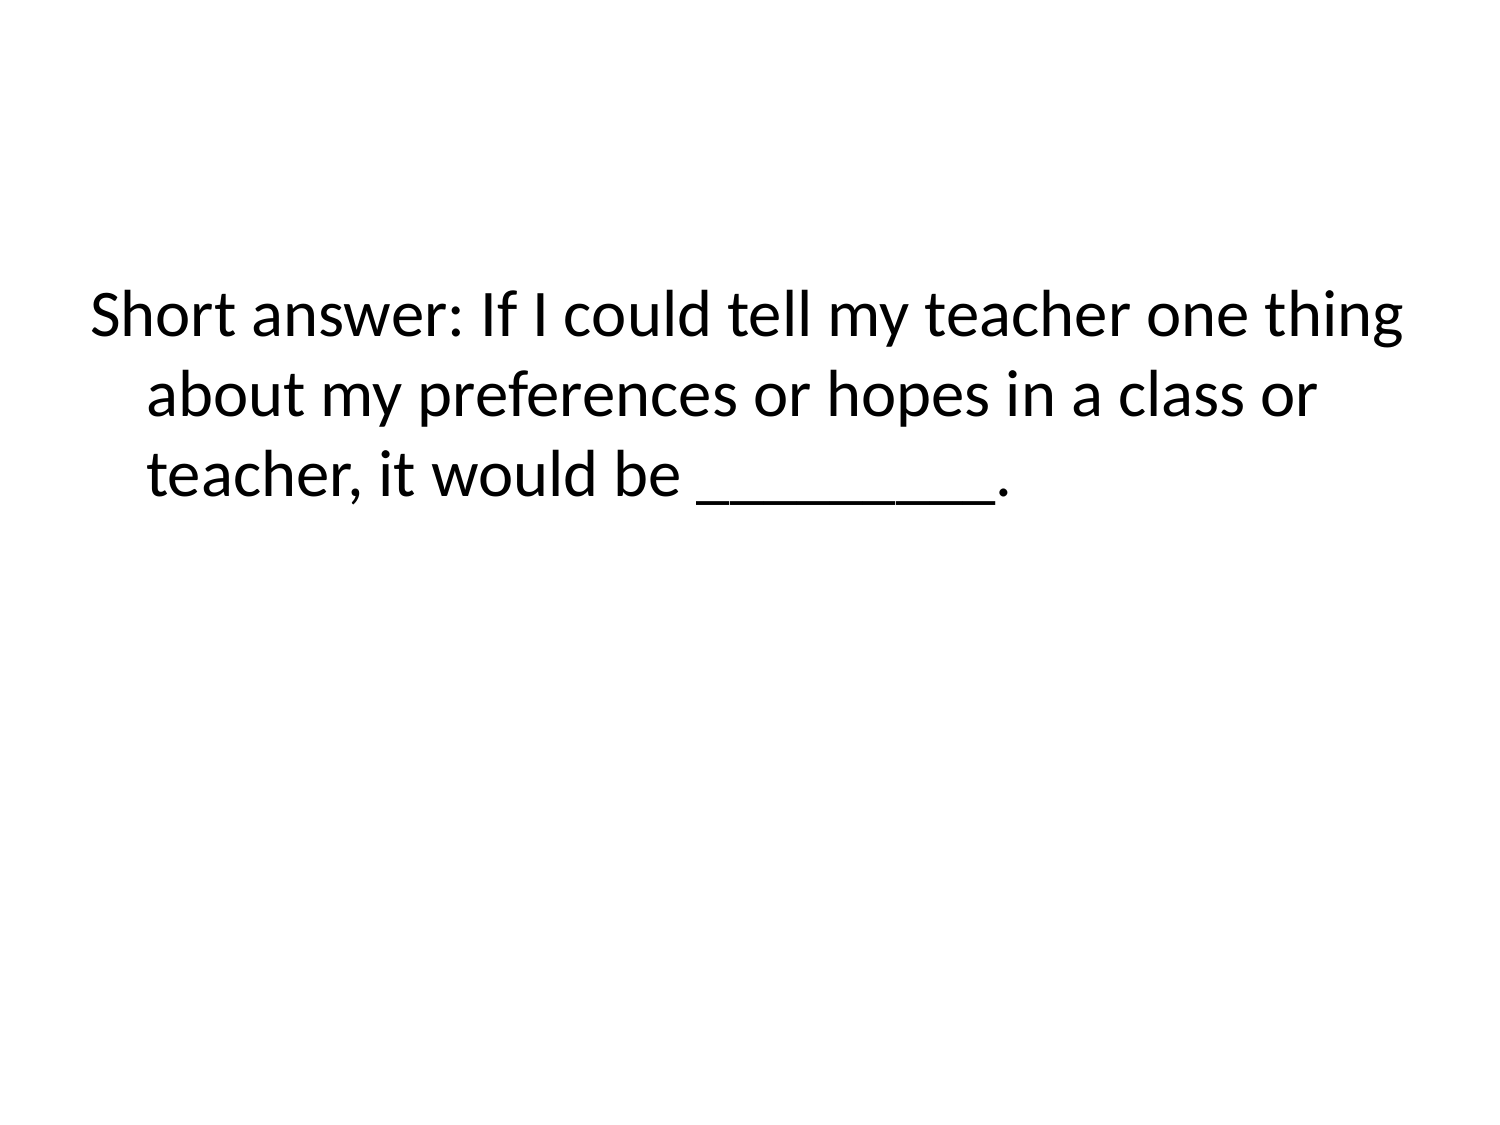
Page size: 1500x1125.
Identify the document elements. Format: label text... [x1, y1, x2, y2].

list Short answer: If I could tell my teacher one thing about my preferences or hopes in a class or teacher, it would be _________. [75, 262, 1425, 1005]
